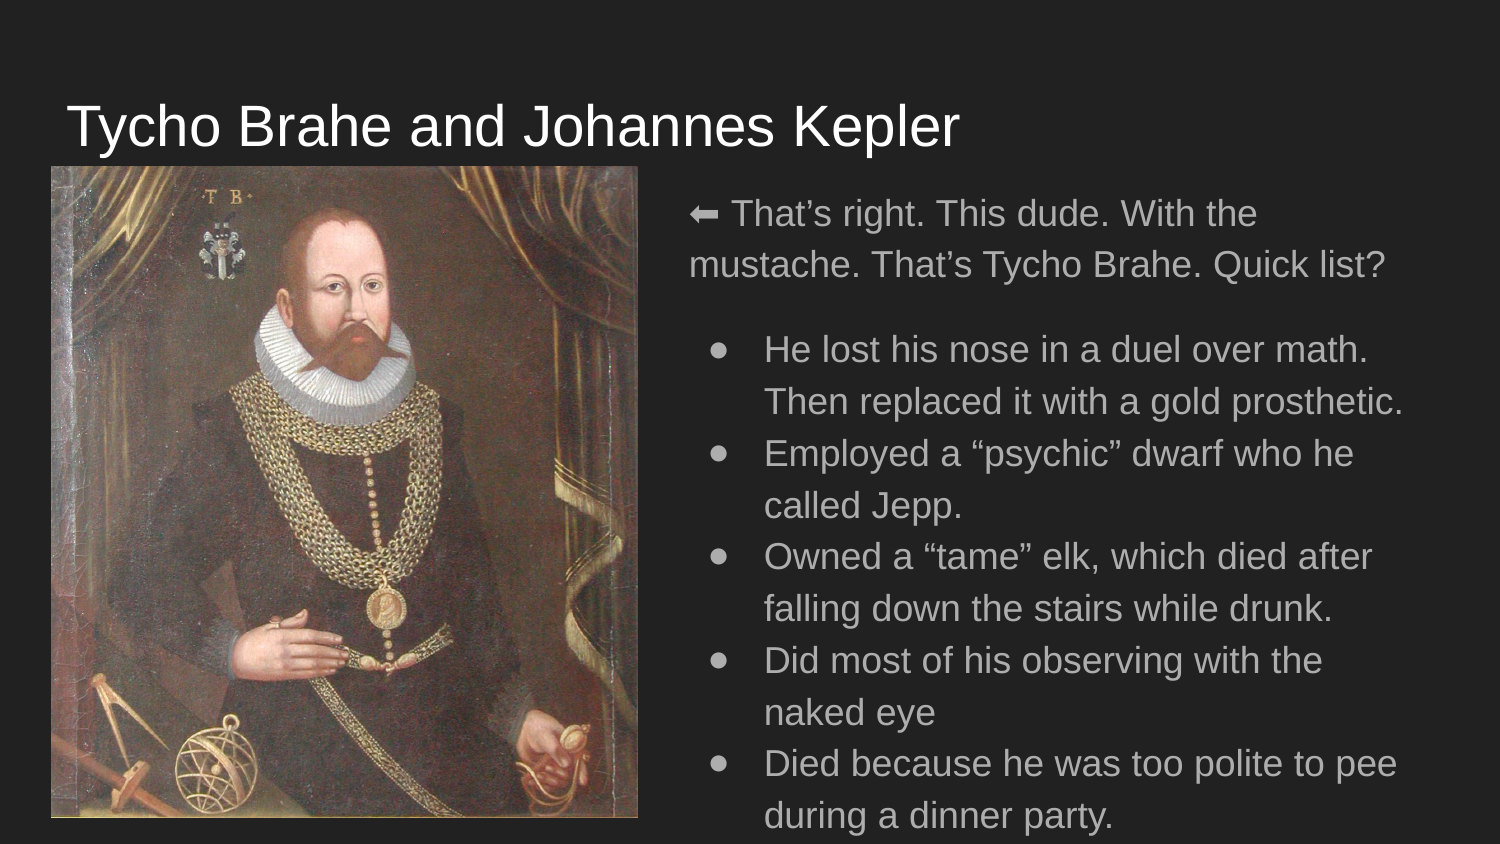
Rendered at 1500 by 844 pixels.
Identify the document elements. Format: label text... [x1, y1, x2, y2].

picture [50, 166, 638, 819]
list ⬅ That’s right. This dude. With the mustache. That’s Tycho Brahe. Quick list? He lost his nose in a duel over math. Then replaced it with a gold prosthetic. Employed a “psychic” dwarf who he called Jepp. Owned a “tame” elk, which died after falling down the stairs while drunk. Did most of his observing with the naked eye Died because he was too polite to pee during a dinner party. [673, 166, 1449, 818]
title Tycho Brahe and Johannes Kepler [51, 72, 1449, 167]
